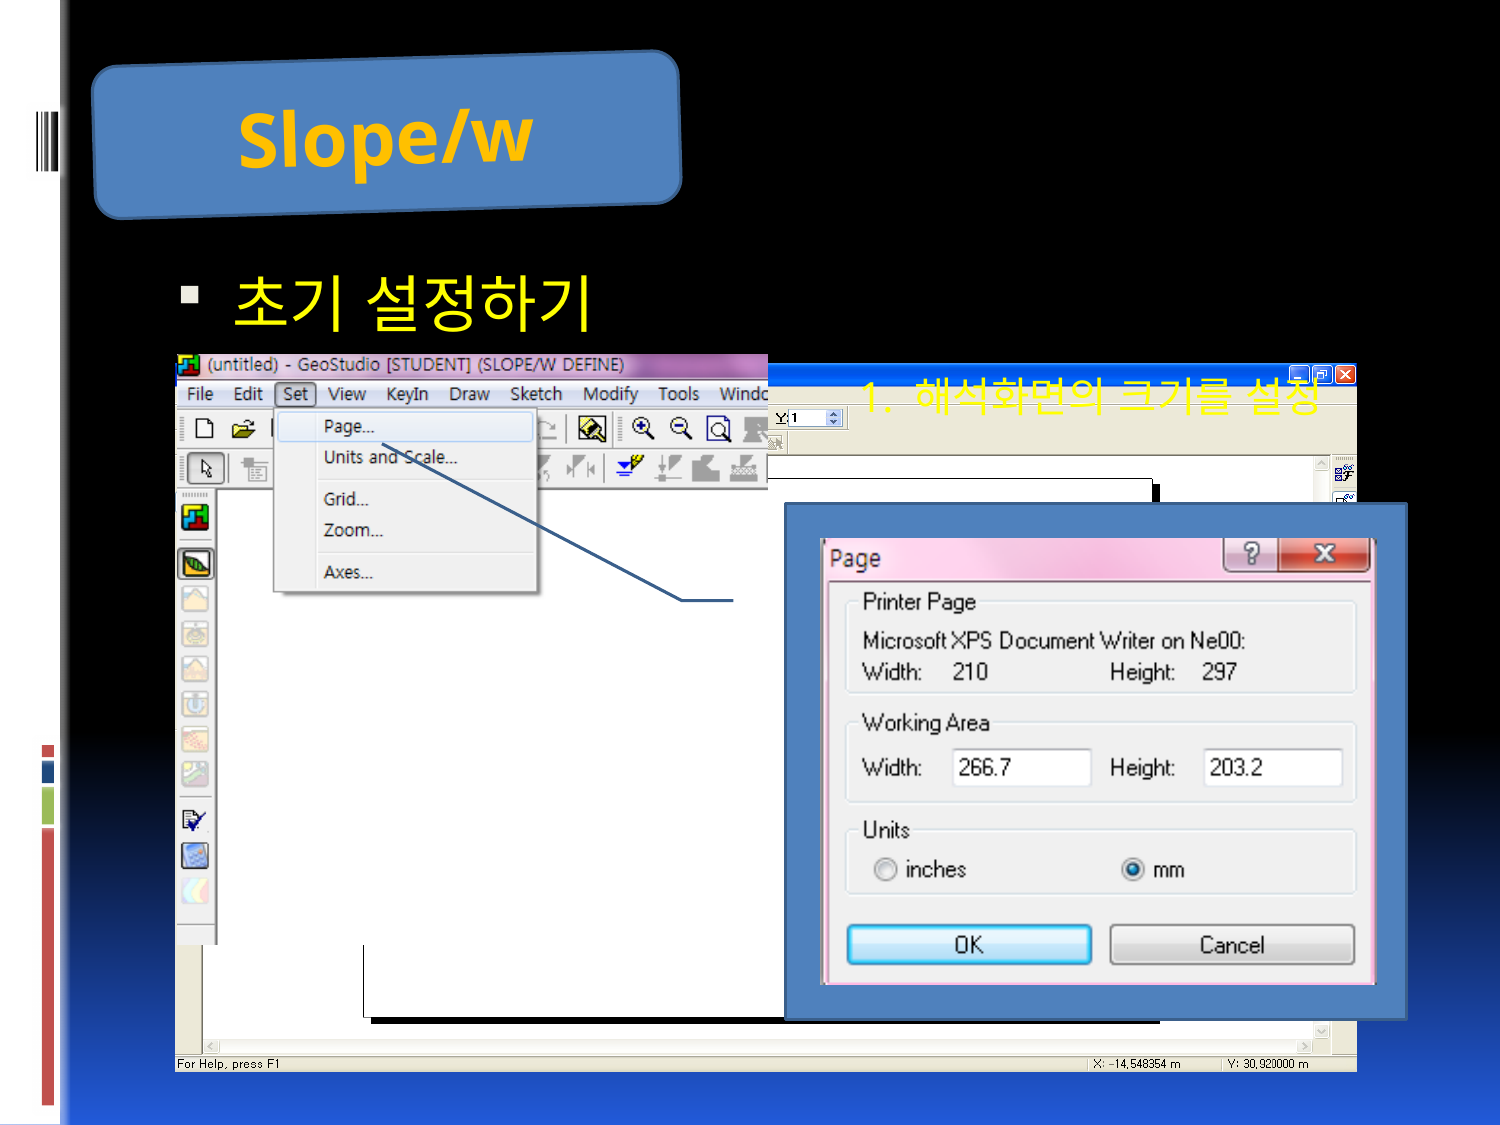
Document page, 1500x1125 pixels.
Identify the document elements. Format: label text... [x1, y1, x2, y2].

picture [819, 538, 1377, 985]
text_box [1365, 502, 1408, 1021]
text_box 1. 해석화면의 크기를 설정 [1365, 363, 1372, 429]
text_box [0, 0, 1500, 75]
list 초기 설정하기 [150, 257, 1425, 1043]
picture [175, 362, 1358, 1073]
text_box Slope/w [90, 75, 683, 221]
picture [176, 353, 769, 946]
